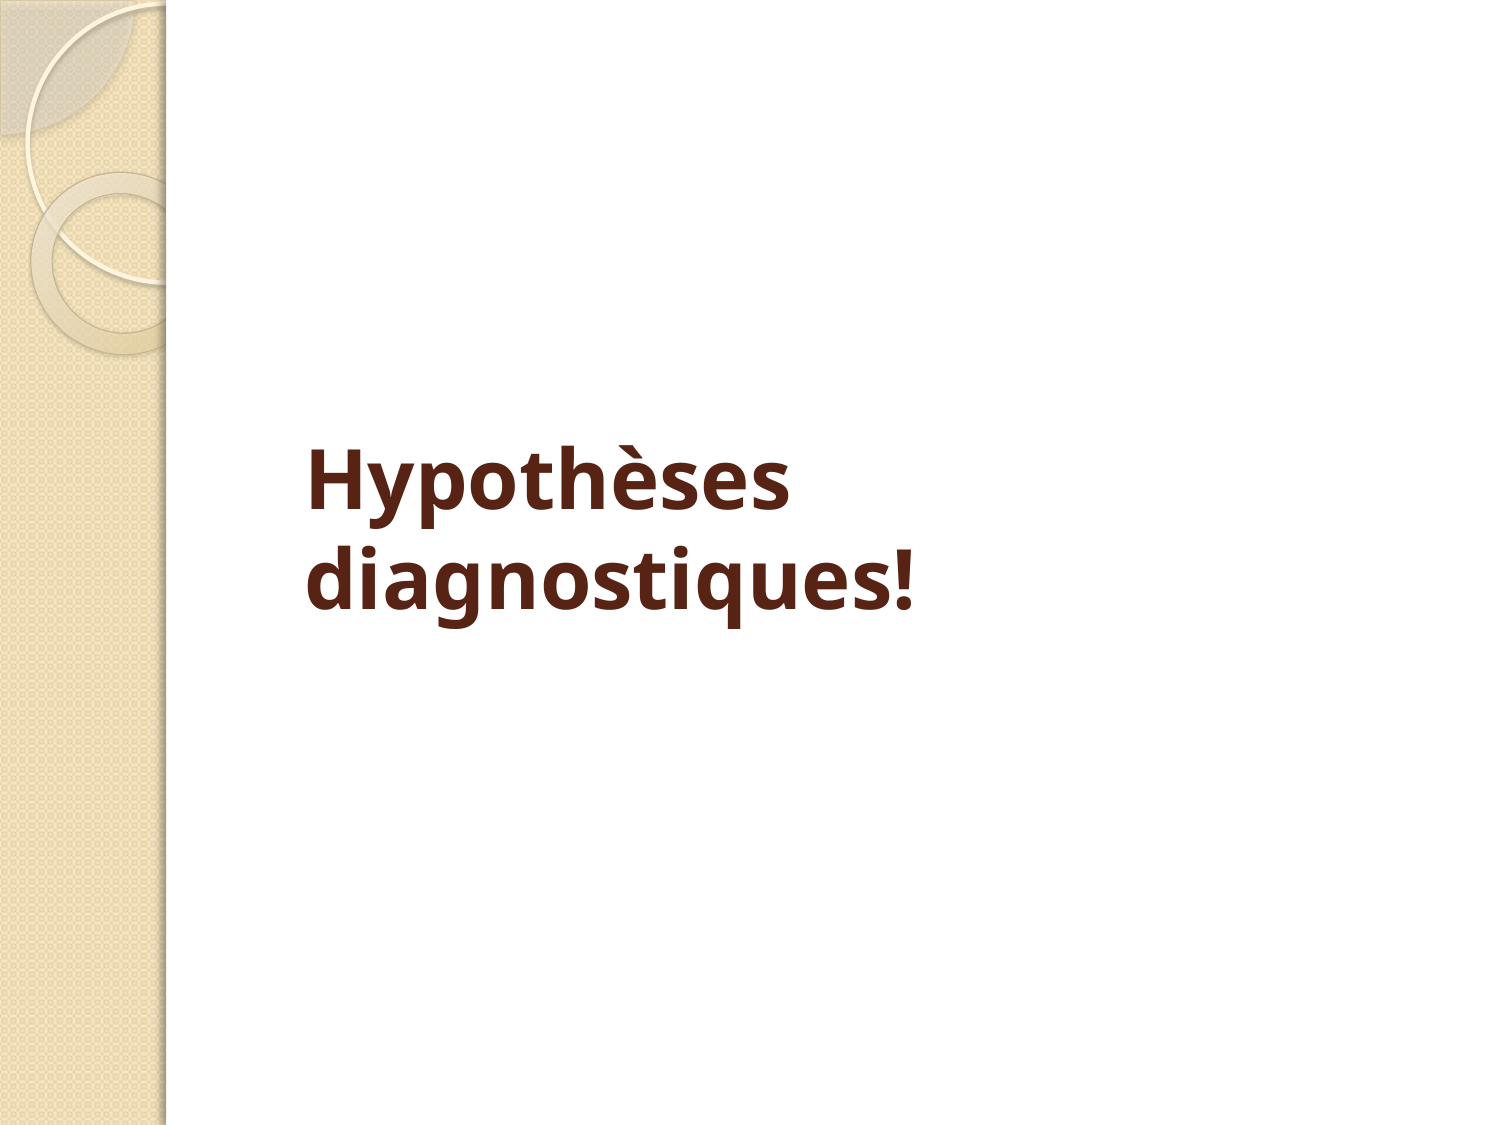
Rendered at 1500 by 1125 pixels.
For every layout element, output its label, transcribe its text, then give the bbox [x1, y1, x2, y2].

title Hypothèses diagnostiques! [289, 432, 1436, 621]
